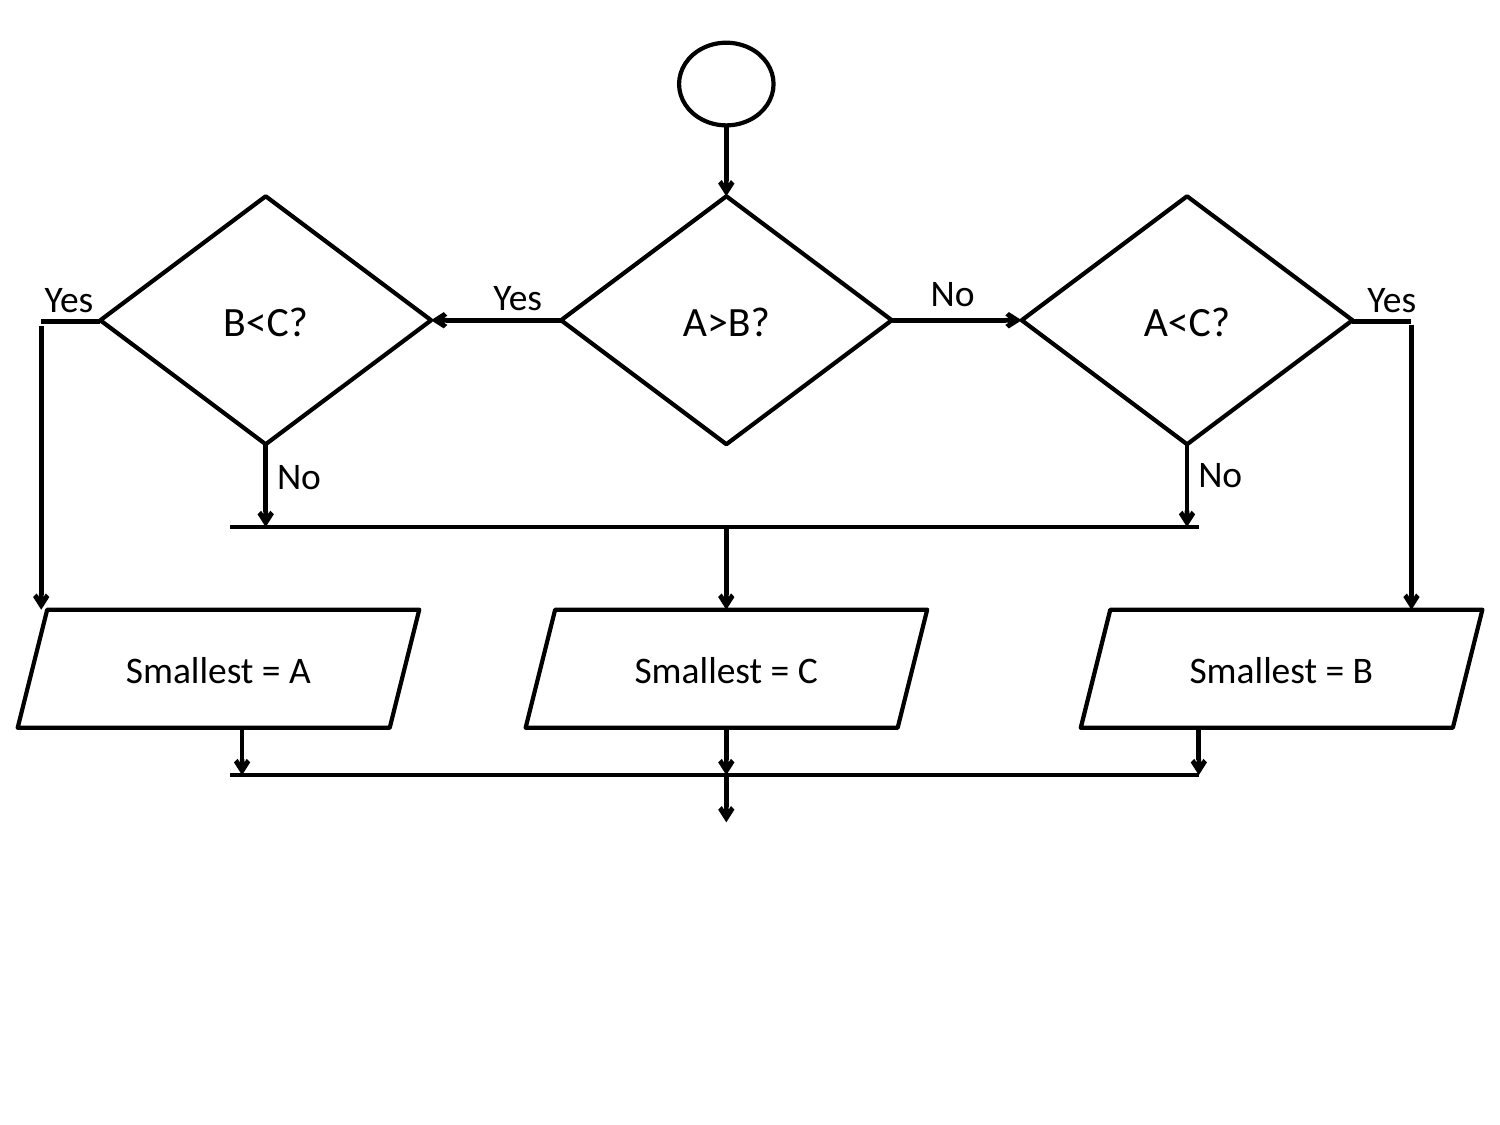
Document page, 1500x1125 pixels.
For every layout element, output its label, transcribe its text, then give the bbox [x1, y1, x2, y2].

text_box Yes [1352, 267, 1432, 327]
text_box No [1189, 442, 1258, 503]
text_box No [915, 261, 990, 319]
text_box A<C? [1020, 194, 1352, 446]
text_box B<C? [105, 194, 433, 445]
text_box A>B? [560, 196, 893, 446]
text_box [676, 40, 776, 128]
text_box Smallest = B [1078, 607, 1485, 730]
text_box Smallest = A [15, 607, 422, 730]
text_box Yes [478, 265, 558, 319]
text_box No [266, 444, 337, 505]
text_box Smallest = C [523, 607, 930, 730]
text_box Yes [29, 267, 109, 327]
